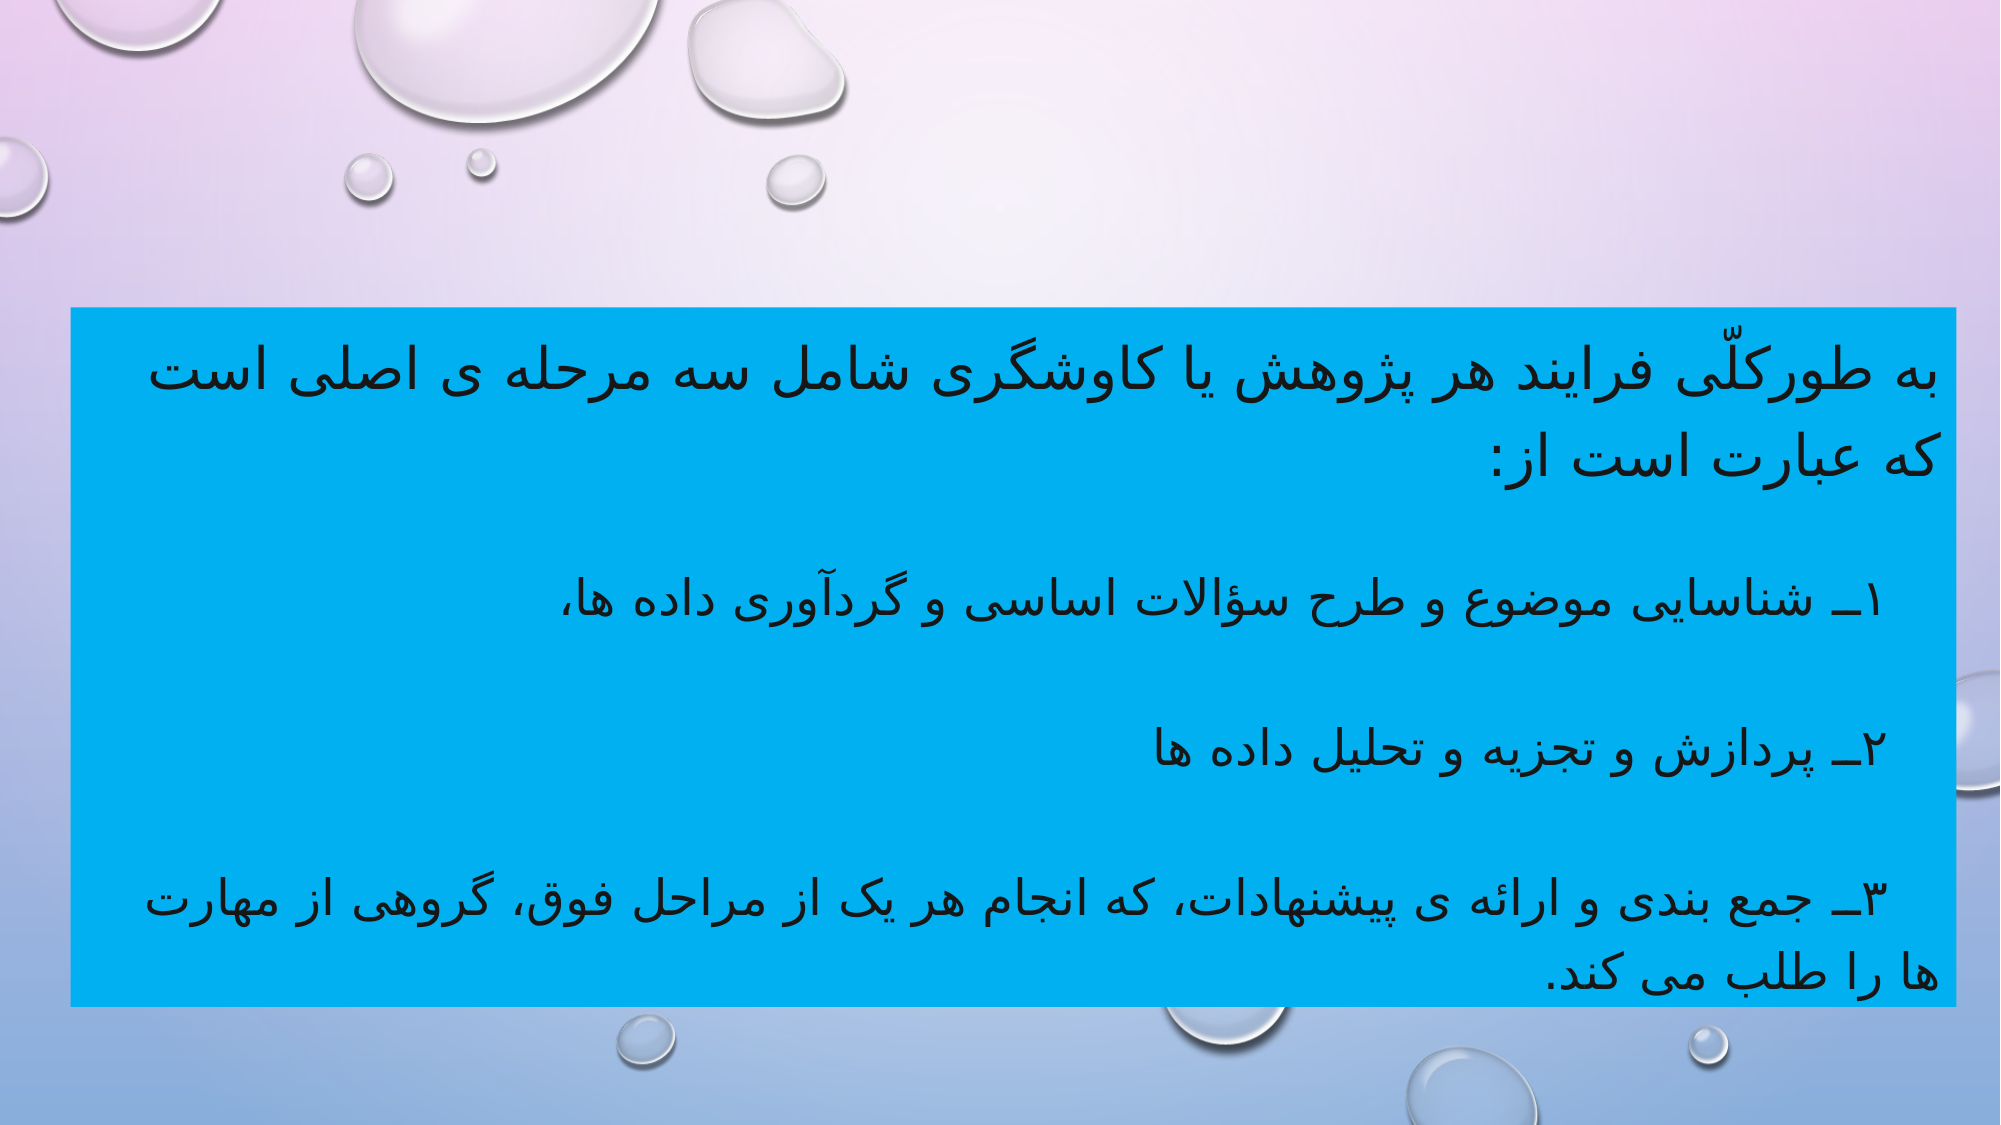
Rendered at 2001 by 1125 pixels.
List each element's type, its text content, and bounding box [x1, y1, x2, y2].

picture [0, 0, 2000, 1125]
text_box به طورکلّی فرايند هر پژوهش يا کاوشگری شامل سه مرحله ی اصلی است که عبارت است از: ١ــ شناسايی موضوع و طرح سؤالات اساسی و گردآوری داده ها، ٢ــ پردازش و تجزيه و تحليل داده ها ٣ــ جمع بندی و ارائه ی پيشنهادات، که انجام هر يک از مراحل فوق، گروهی از مهارت ها را طلب می کند. [70, 307, 1957, 1007]
